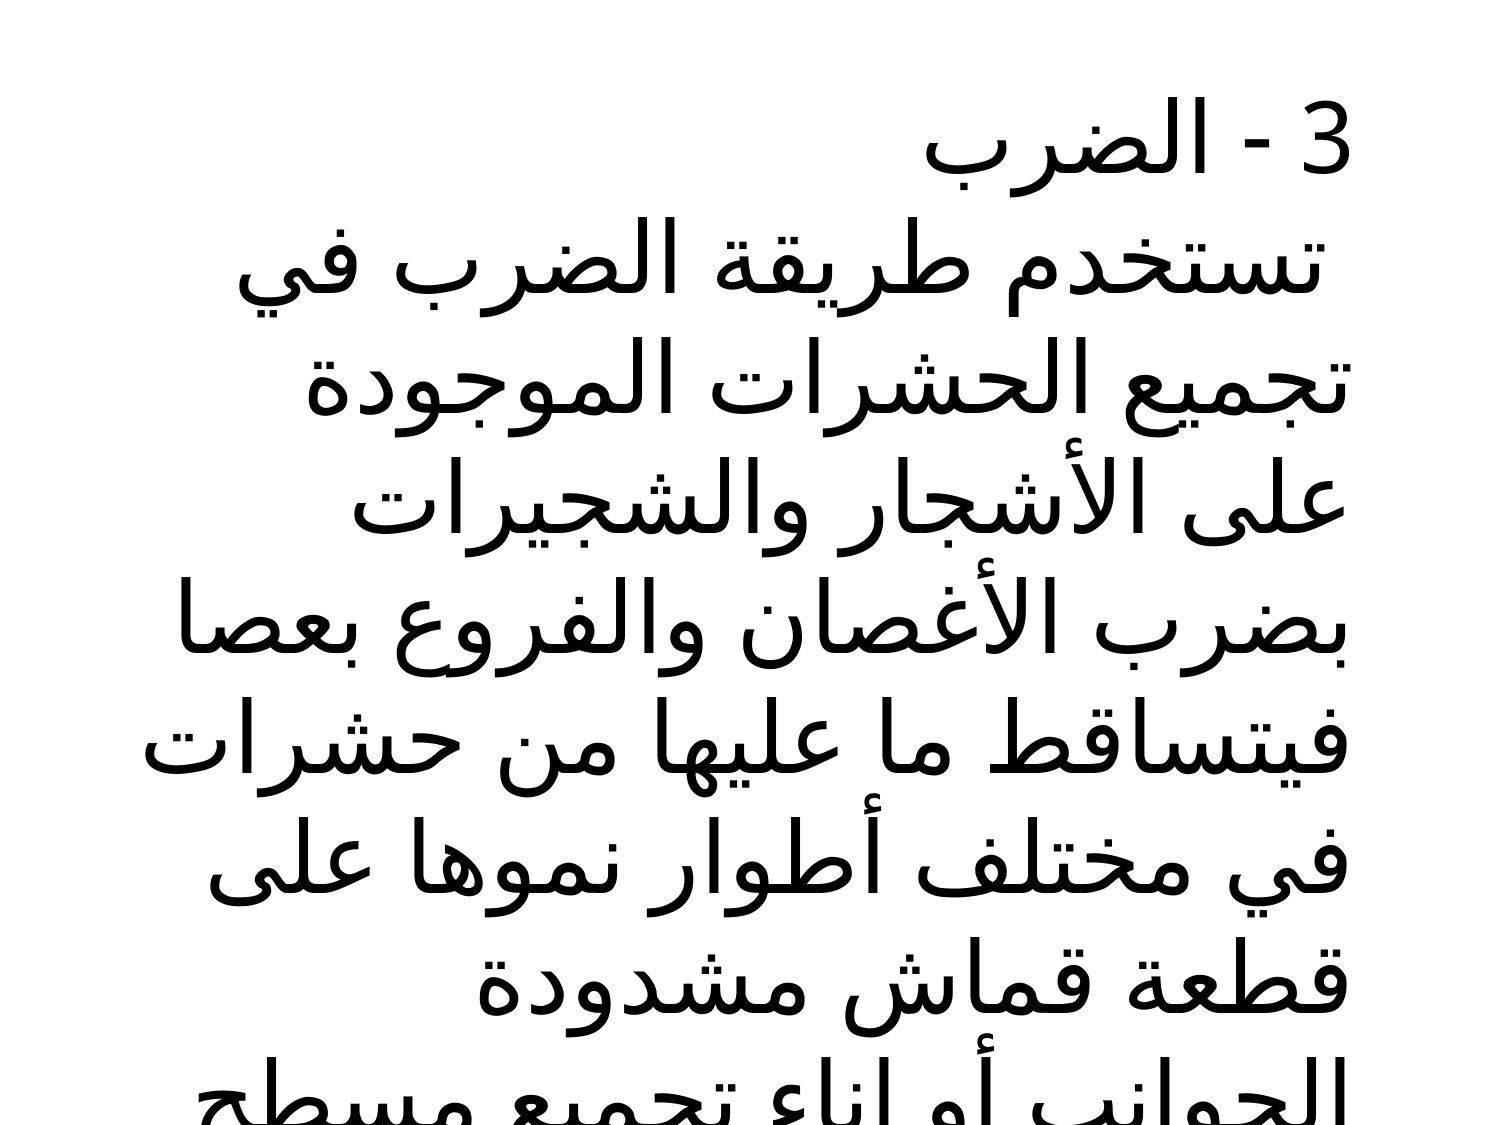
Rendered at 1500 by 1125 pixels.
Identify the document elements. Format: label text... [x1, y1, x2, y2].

text_box 3 - الضرب تستخدم طريقة الضرب في تجميع الحشرات الموجودة على الأشجار والشجيرات بضرب الأغصان والفروع بعصا فيتساقط ما عليها من حشرات في مختلف أطوار نموها على قطعة قماش مشدودة الجوانب أو إناء تجميع مسطح أسفل الأغصان والأفرع. [112, 66, 1371, 1125]
